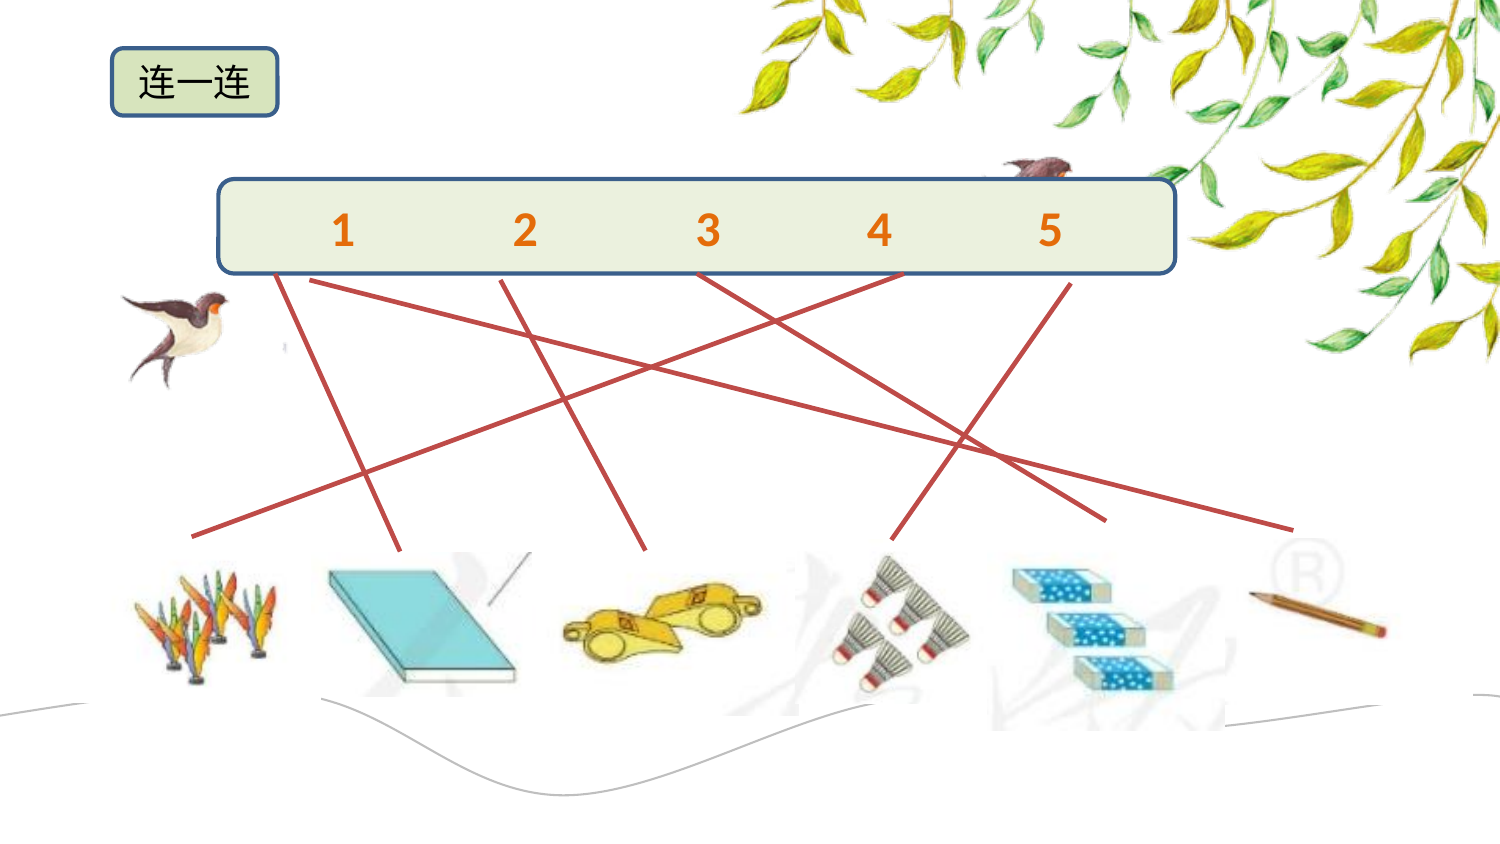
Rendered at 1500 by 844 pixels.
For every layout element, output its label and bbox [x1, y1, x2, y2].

picture [62, 531, 1474, 731]
text_box [401, 273, 695, 278]
text_box [1478, 692, 1500, 699]
text_box [1229, 713, 1336, 728]
text_box [500, 539, 646, 551]
text_box [309, 279, 1294, 531]
text_box [274, 273, 401, 552]
text_box [0, 704, 851, 798]
text_box [191, 273, 272, 537]
picture [88, 0, 1500, 446]
text_box [696, 273, 1107, 278]
